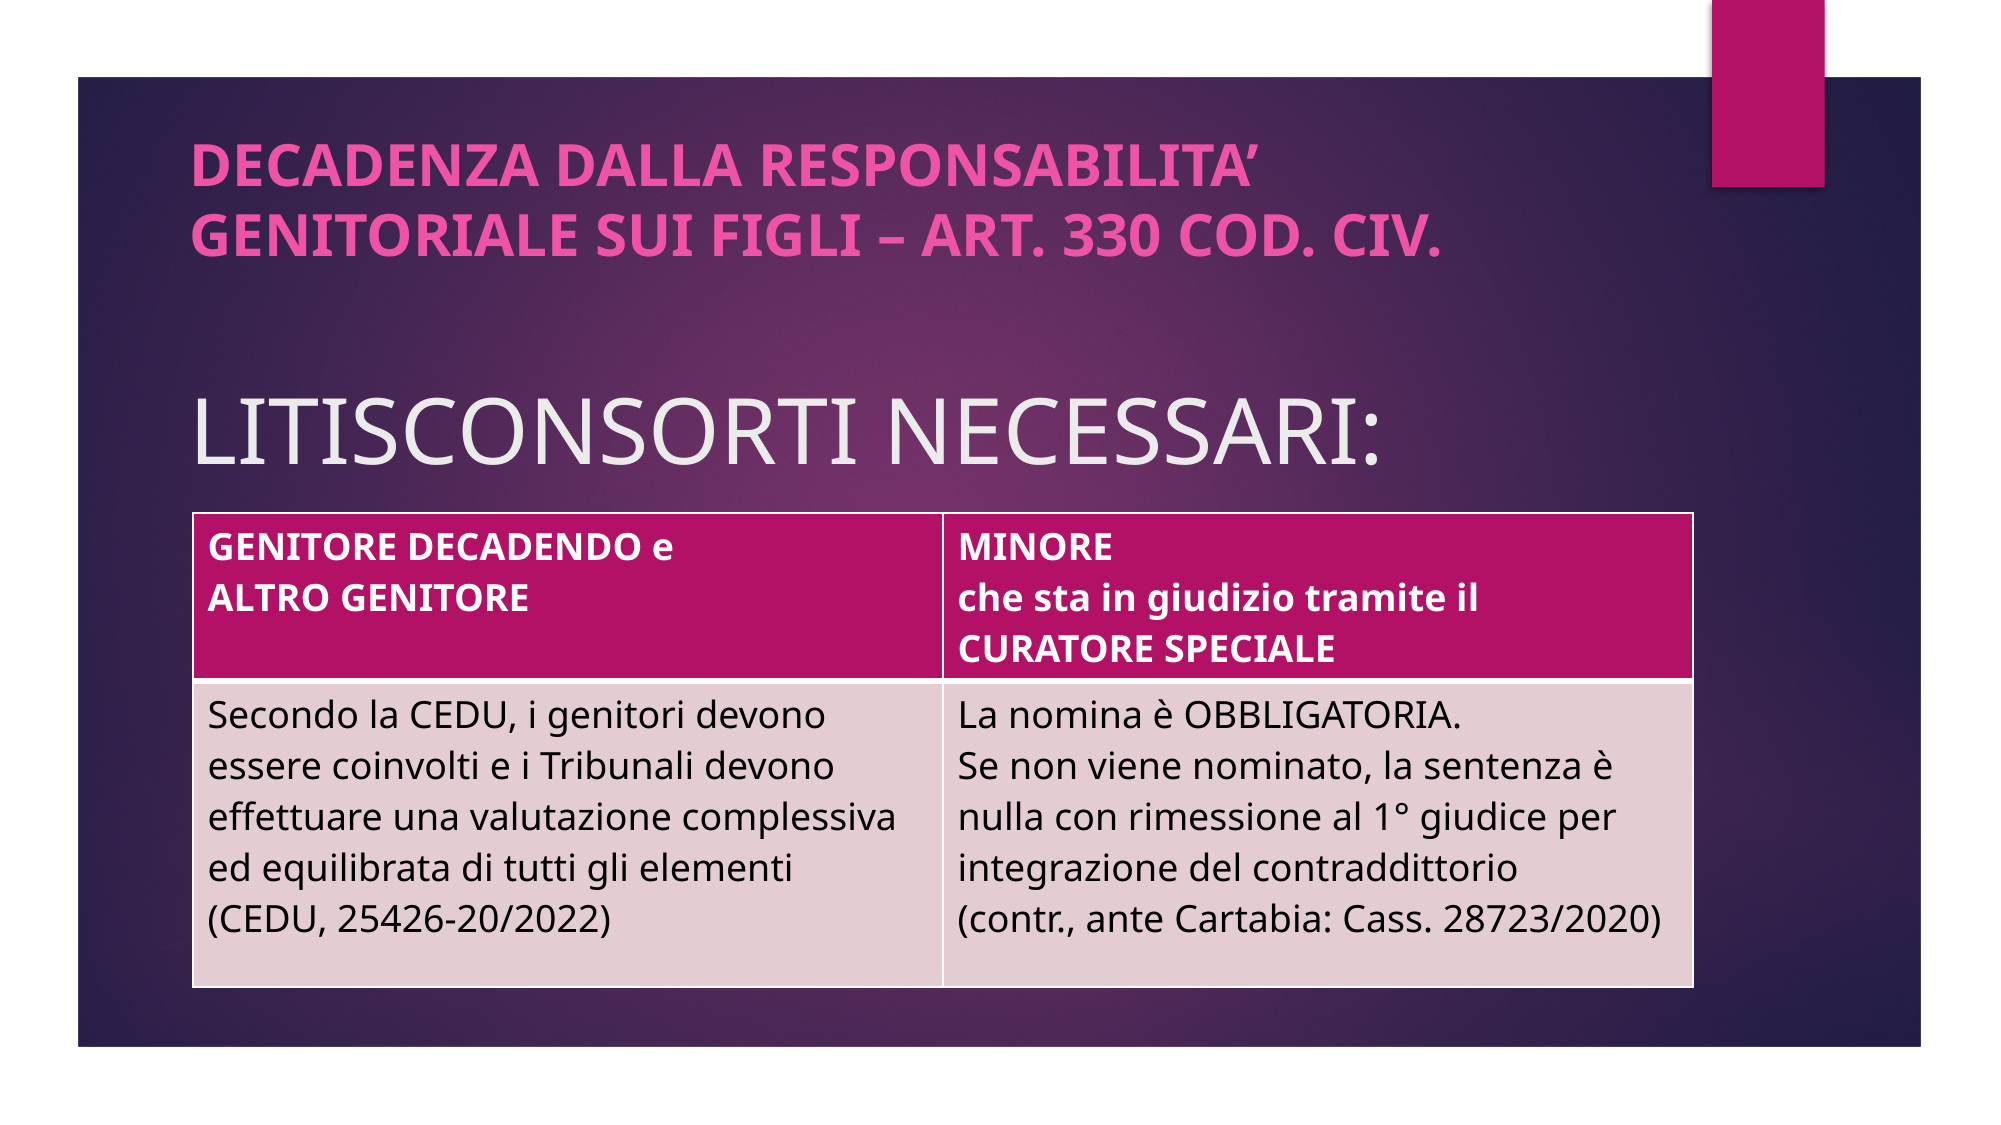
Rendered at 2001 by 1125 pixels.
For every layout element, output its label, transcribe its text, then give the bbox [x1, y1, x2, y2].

table_cell Secondo la CEDU, i genitori devono essere coinvolti e i Tribunali devono effettuare una valutazione complessiva ed equilibrata di tutti gli elementi (CEDU, 25426-20/2022) [194, 684, 942, 986]
table_cell La nomina è OBBLIGATORIA. Se non viene nominato, la sentenza è nulla con rimessione al 1° giudice per integrazione del contraddittorio (contr., ante Cartabia: Cass. 28723/2020) [944, 684, 1692, 986]
title LITISCONSORTI NECESSARI: [174, 293, 1786, 981]
subtitle decadenza dalla responsabilita’ genitoriale sui figli – art. 330 cod. civ. [174, 120, 1630, 294]
table_header MINORE che sta in giudizio tramite il CURATORE SPECIALE [944, 514, 1692, 678]
table_header GENITORE DECADENDO e ALTRO GENITORE [194, 514, 942, 678]
